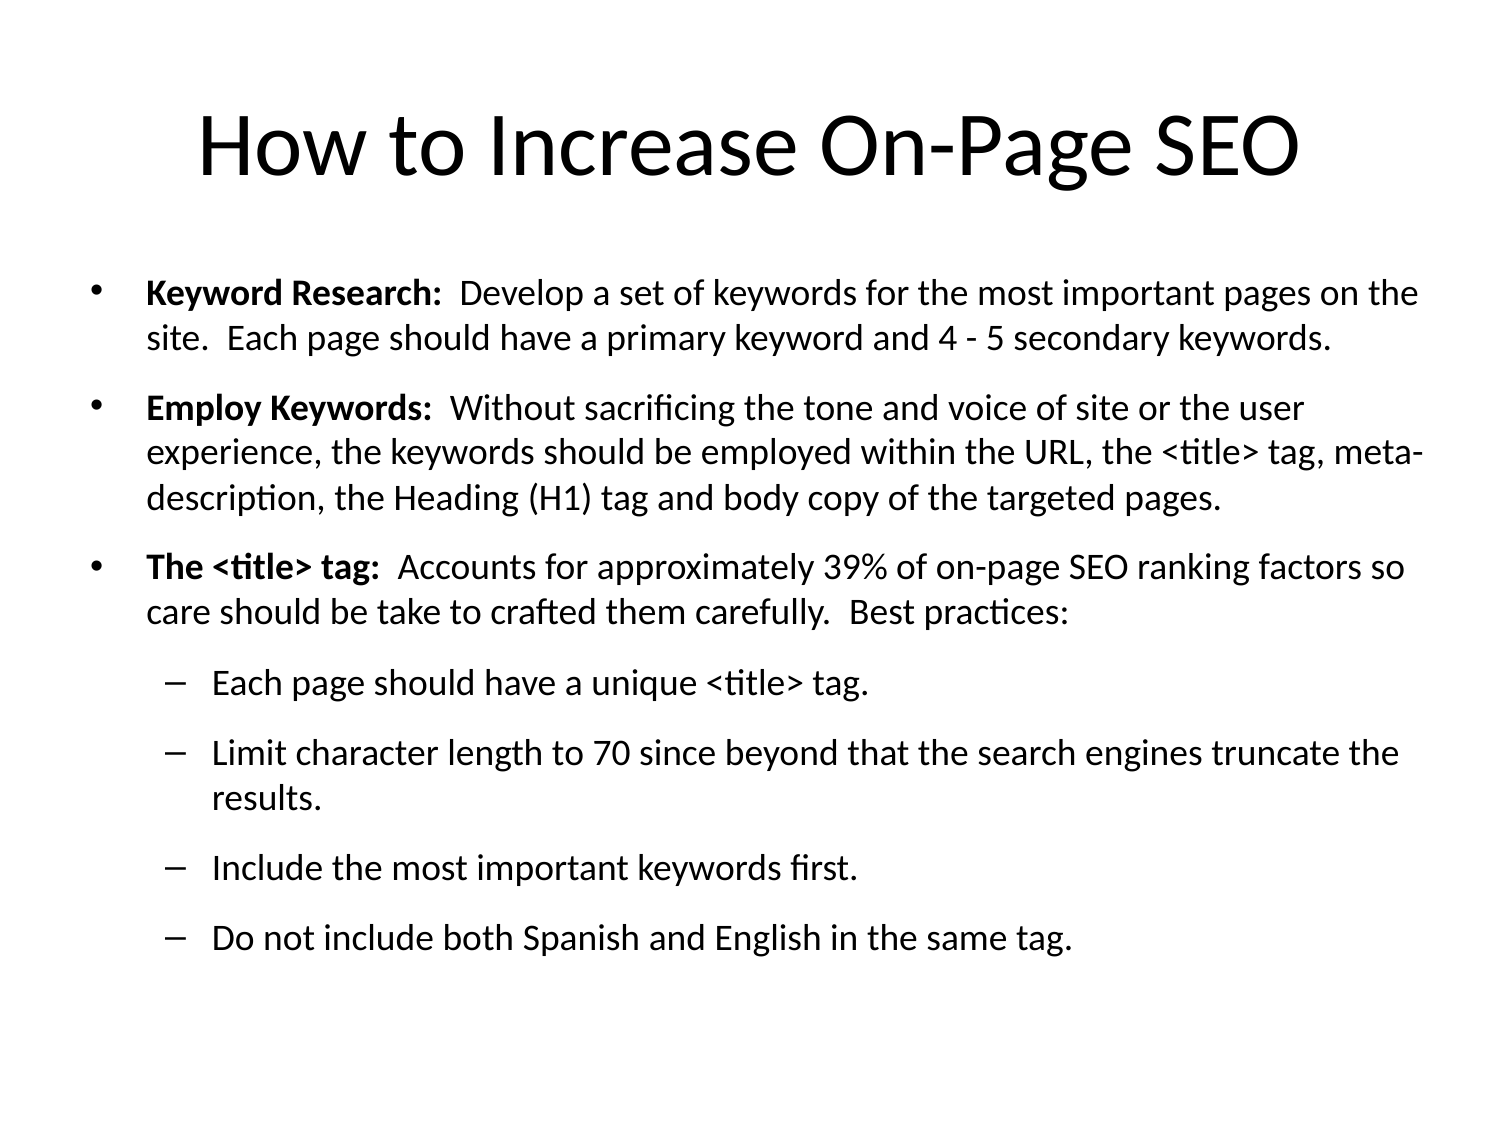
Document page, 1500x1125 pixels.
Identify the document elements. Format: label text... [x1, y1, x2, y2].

list Keyword Research: Develop a set of keywords for the most important pages on the site. Each page should have a primary keyword and 4 - 5 secondary keywords. Employ Keywords: Without sacrificing the tone and voice of site or the user experience, the keywords should be employed within the URL, the <title> tag, meta-description, the Heading (H1) tag and body copy of the targeted pages. The <title> tag: Accounts for approximately 39% of on-page SEO ranking factors so care should be take to crafted them carefully. Best practices: Each page should have a unique <title> tag. Limit character length to 70 since beyond that the search engines truncate the results. Include the most important keywords first. Do not include both Spanish and English in the same tag. [75, 212, 1463, 955]
title How to Increase On-Page SEO [75, 45, 1425, 212]
